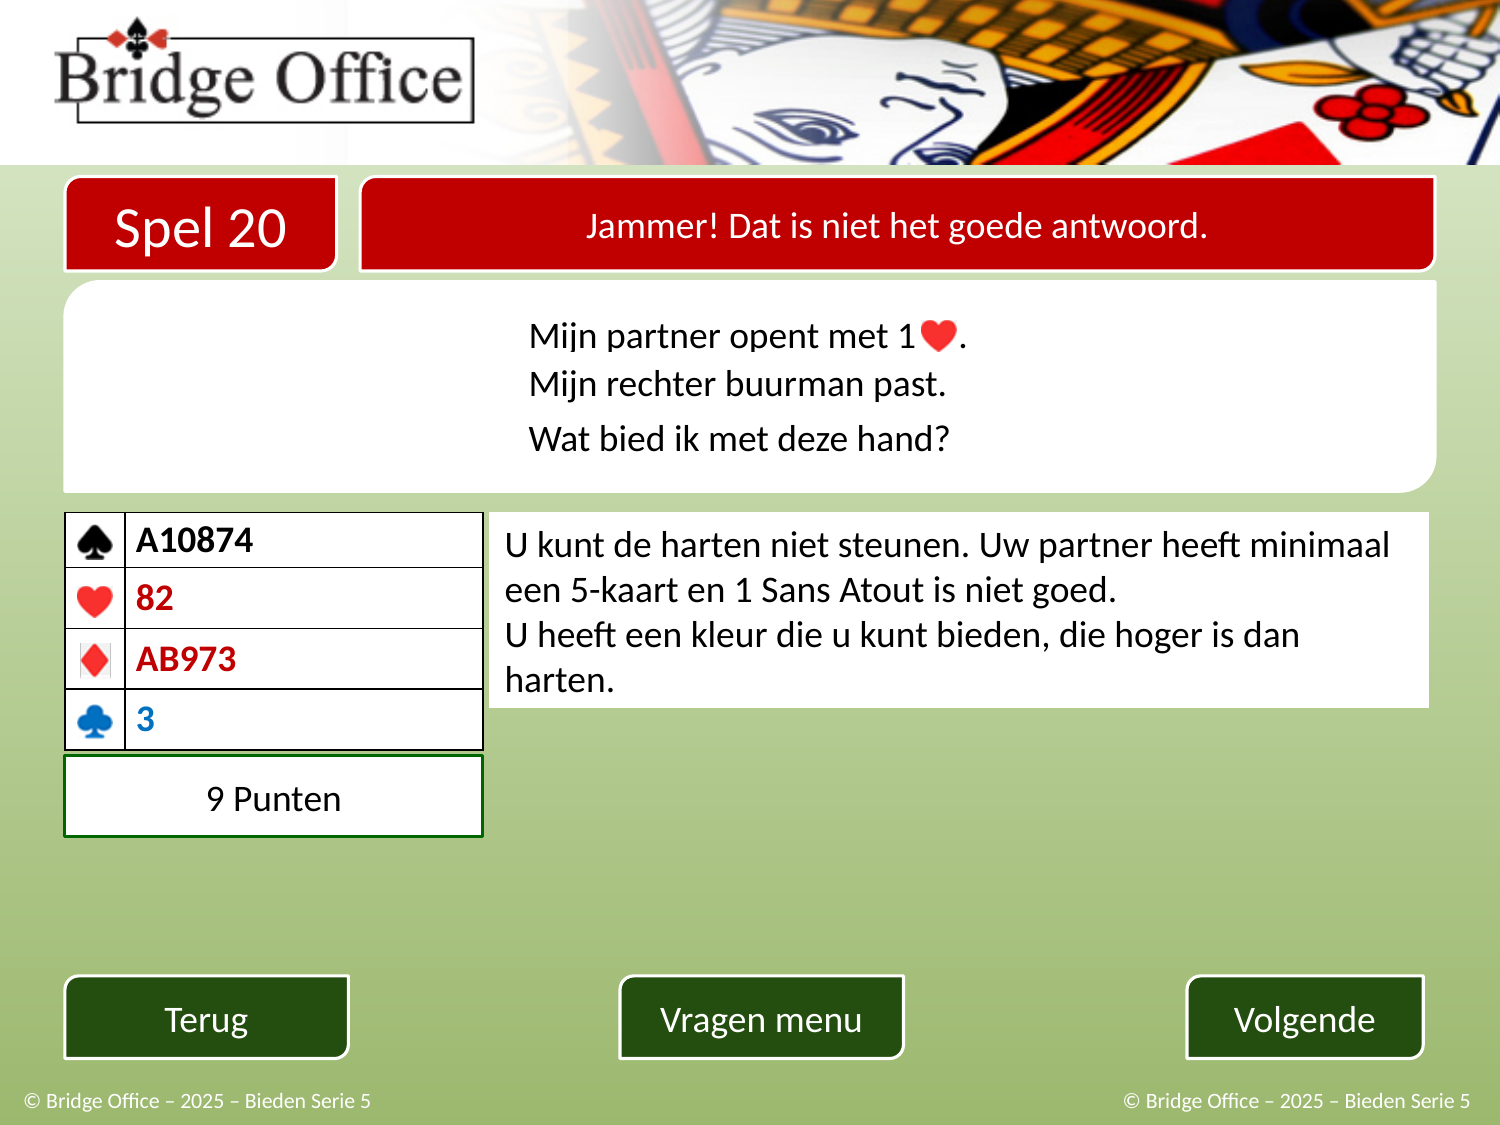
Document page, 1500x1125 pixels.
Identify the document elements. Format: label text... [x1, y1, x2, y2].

text_box 9 Punten [63, 754, 484, 838]
text_box Spel 20 [63, 178, 339, 273]
table_cell [66, 629, 124, 688]
text_box Vragen menu [618, 974, 906, 1061]
picture [77, 643, 113, 679]
text_box © Bridge Office – 2025 – Bieden Serie 5 [1107, 1079, 1500, 1121]
picture [77, 524, 113, 561]
text_box Terug [63, 974, 350, 1061]
table_cell AB973 [126, 629, 482, 688]
text_box Wat bied ik met deze hand? [513, 406, 987, 467]
table_header A10874 [126, 513, 482, 567]
table_cell [66, 690, 124, 749]
table_cell 3 [126, 690, 482, 749]
text_box Volgende [1185, 974, 1425, 1061]
text_box [63, 280, 1437, 493]
table_cell [66, 568, 124, 628]
table_header [66, 513, 124, 567]
text_box Mijn partner opent met 1 . [513, 303, 1022, 364]
text_box Jammer! Dat is niet het goede antwoord. [358, 178, 1437, 273]
text_box Mijn rechter buurman past. [513, 352, 987, 406]
picture [0, 0, 1500, 166]
picture [77, 585, 113, 618]
text_box U kunt de harten niet steunen. Uw partner heeft minimaal een 5-kaart en 1 Sans Atout is niet goed. U heeft een kleur die u kunt bieden, die hoger is dan harten. [489, 512, 1429, 708]
picture [920, 320, 957, 353]
picture [77, 703, 113, 740]
text_box © Bridge Office – 2025 – Bieden Serie 5 [8, 1079, 393, 1121]
table_cell 82 [126, 568, 482, 628]
